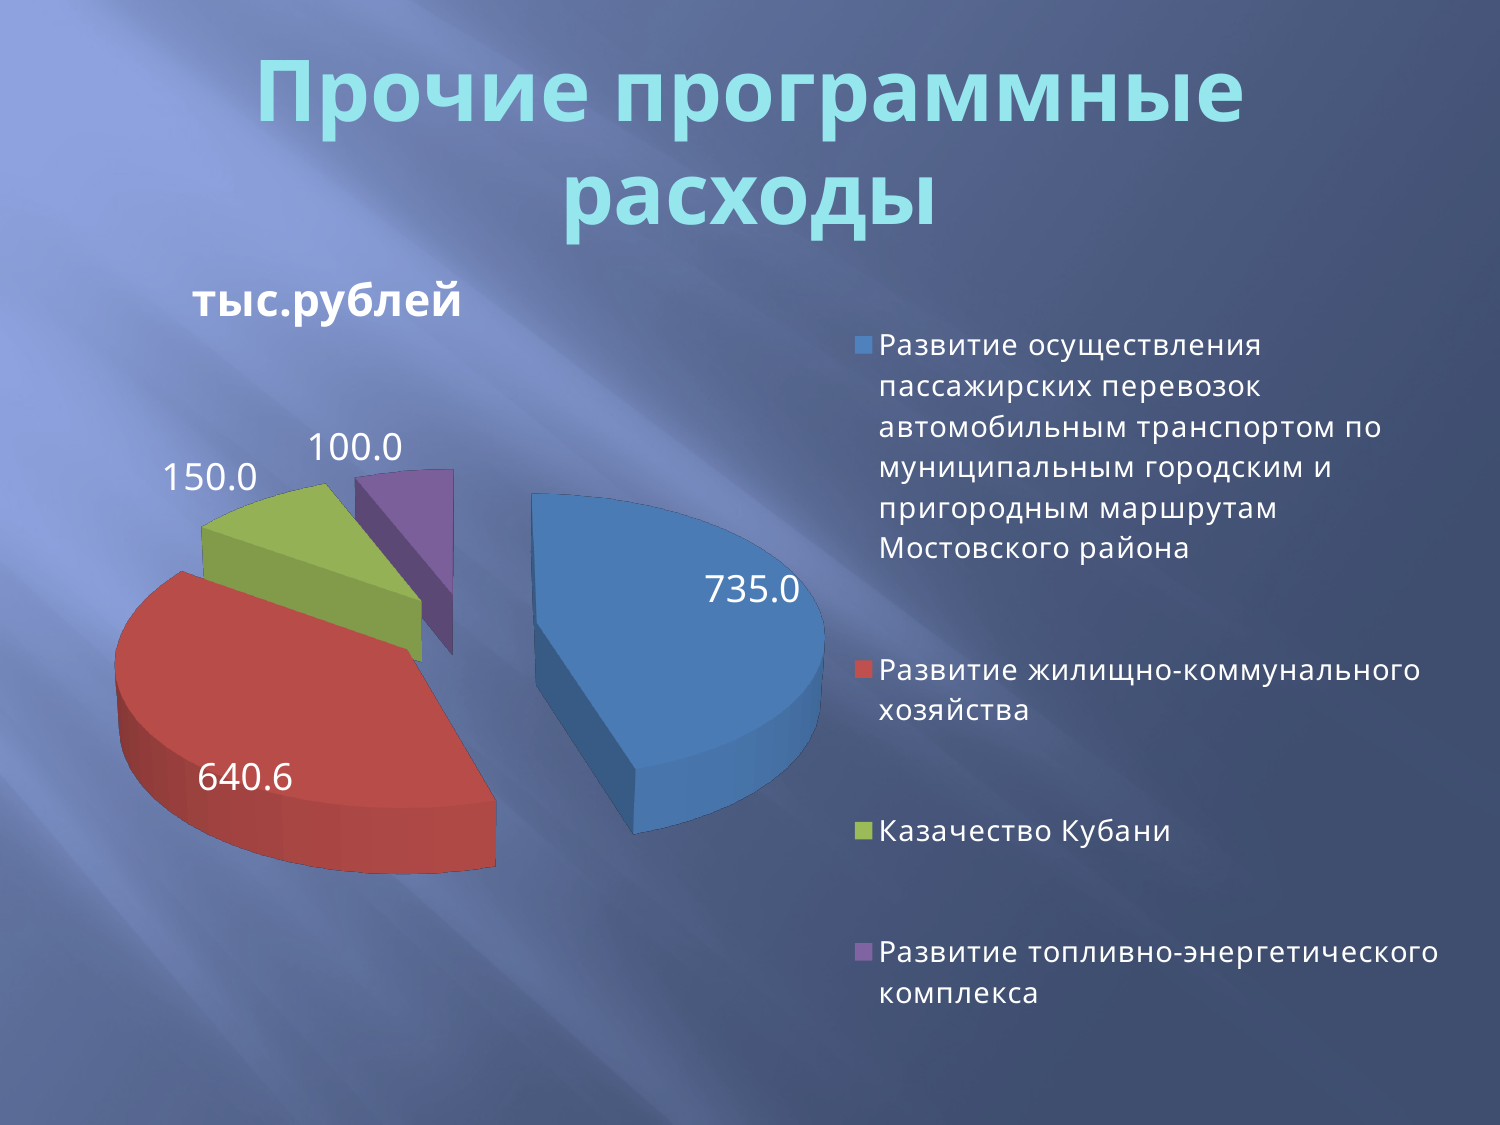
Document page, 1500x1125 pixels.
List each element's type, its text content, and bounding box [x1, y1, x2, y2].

title Прочие программные расходы [75, 45, 1425, 231]
chart [64, 231, 1459, 1095]
